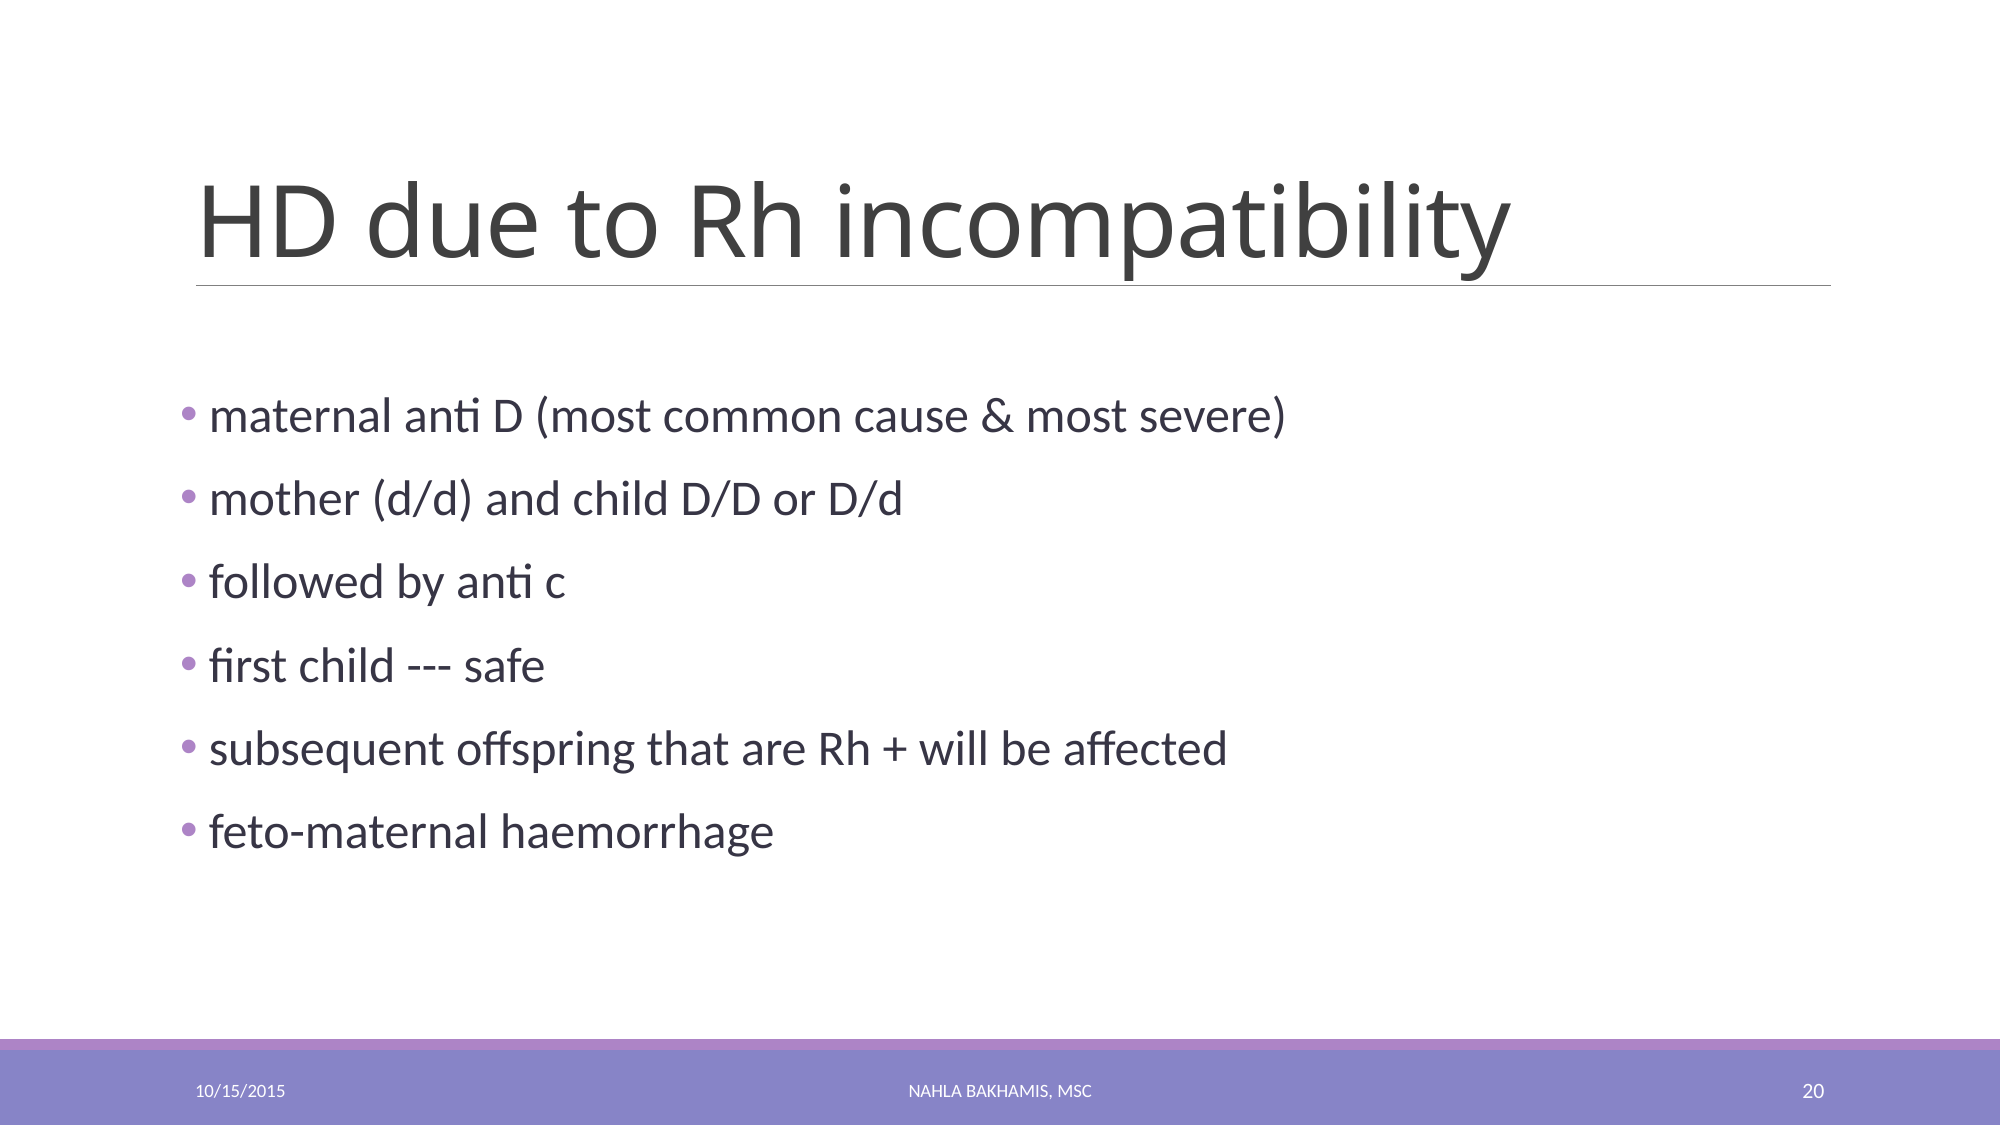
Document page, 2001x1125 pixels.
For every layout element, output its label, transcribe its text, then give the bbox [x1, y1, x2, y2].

footer NAHLA BAKHAMIS, MSc [604, 1059, 1396, 1120]
slide_number 20 [1624, 1059, 1840, 1120]
list maternal anti D (most common cause & most severe) mother (d/d) and child D/D or D/d followed by anti c first child --- safe subsequent offspring that are Rh + will be affected feto-maternal haemorrhage [180, 302, 1830, 963]
title HD due to Rh incompatibility [180, 47, 1830, 285]
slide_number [180, 1059, 586, 1120]
